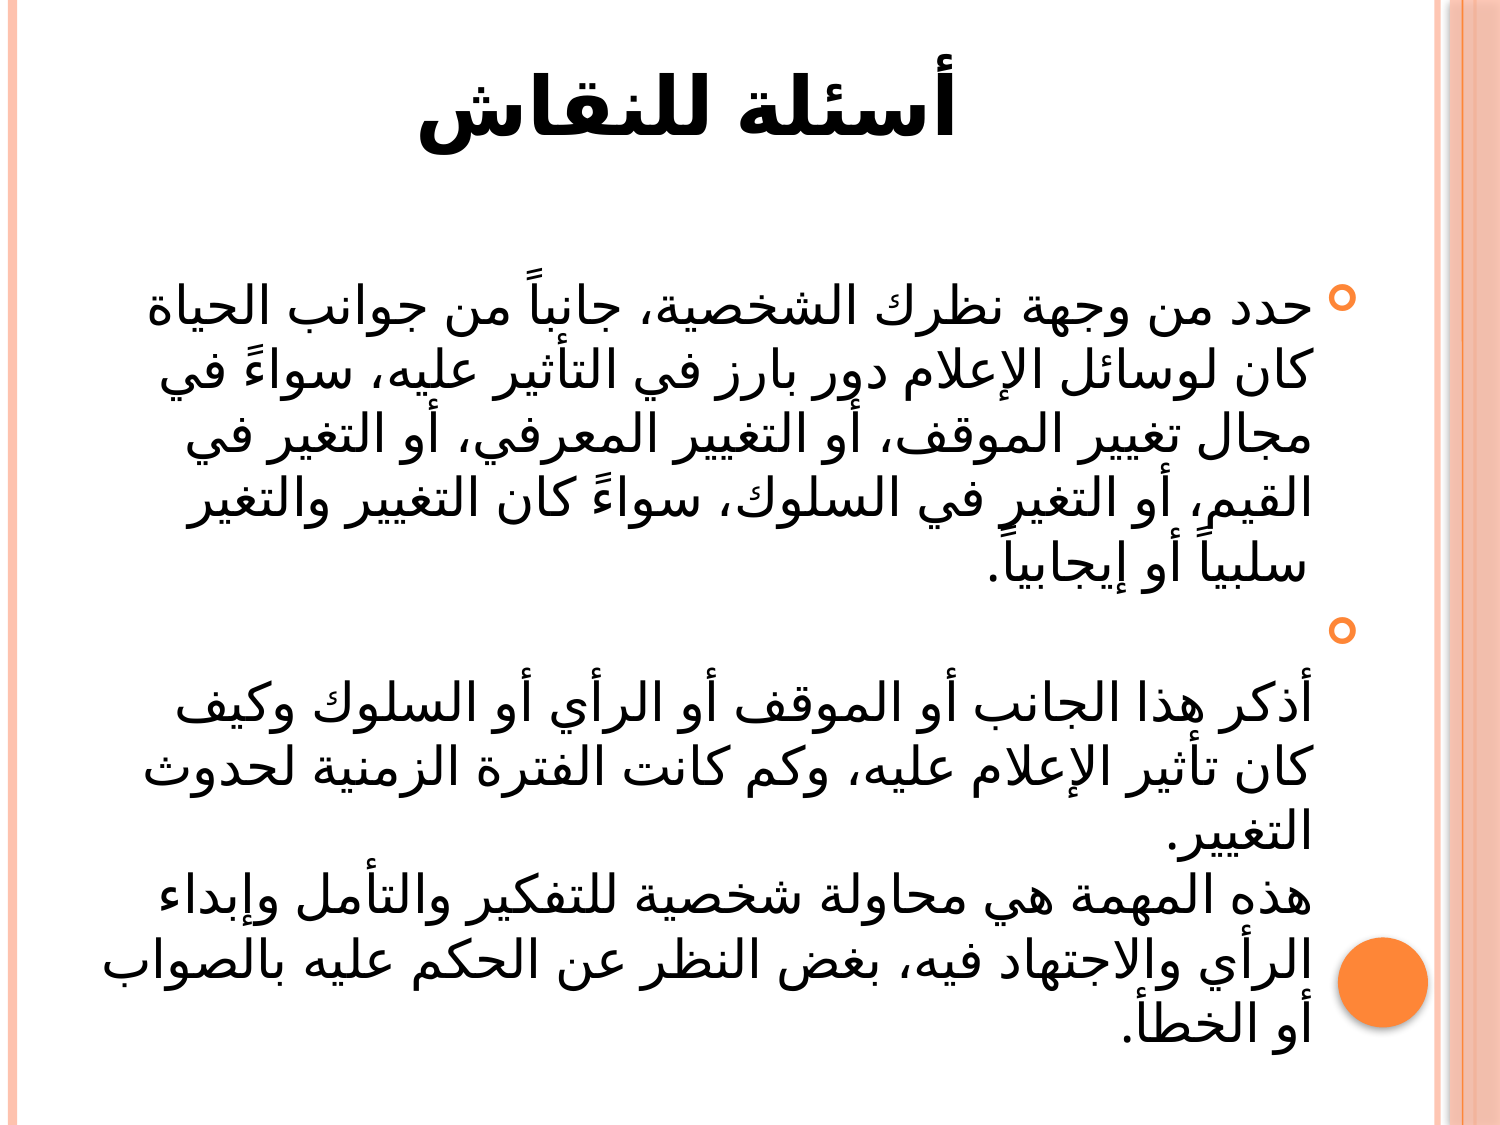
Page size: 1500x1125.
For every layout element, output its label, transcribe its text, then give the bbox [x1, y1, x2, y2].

list حدد من وجهة نظرك الشخصية، جانباً من جوانب الحياة كان لوسائل الإعلام دور بارز في التأثير عليه، سواءً في مجال تغيير الموقف، أو التغيير المعرفي، أو التغير في القيم، أو التغير في السلوك، سواءً كان التغيير والتغير سلبياً أو إيجابياً. أذكر هذا الجانب أو الموقف أو الرأي أو السلوك وكيف كان تأثير الإعلام عليه، وكم كانت الفترة الزمنية لحدوث التغيير. هذه المهمة هي محاولة شخصية للتفكير والتأمل وإبداء الرأي والاجتهاد فيه، بغض النظر عن الحكم عليه بالصواب أو الخطأ. [75, 187, 1372, 1062]
title أسئلة للنقاش [75, 45, 1300, 187]
